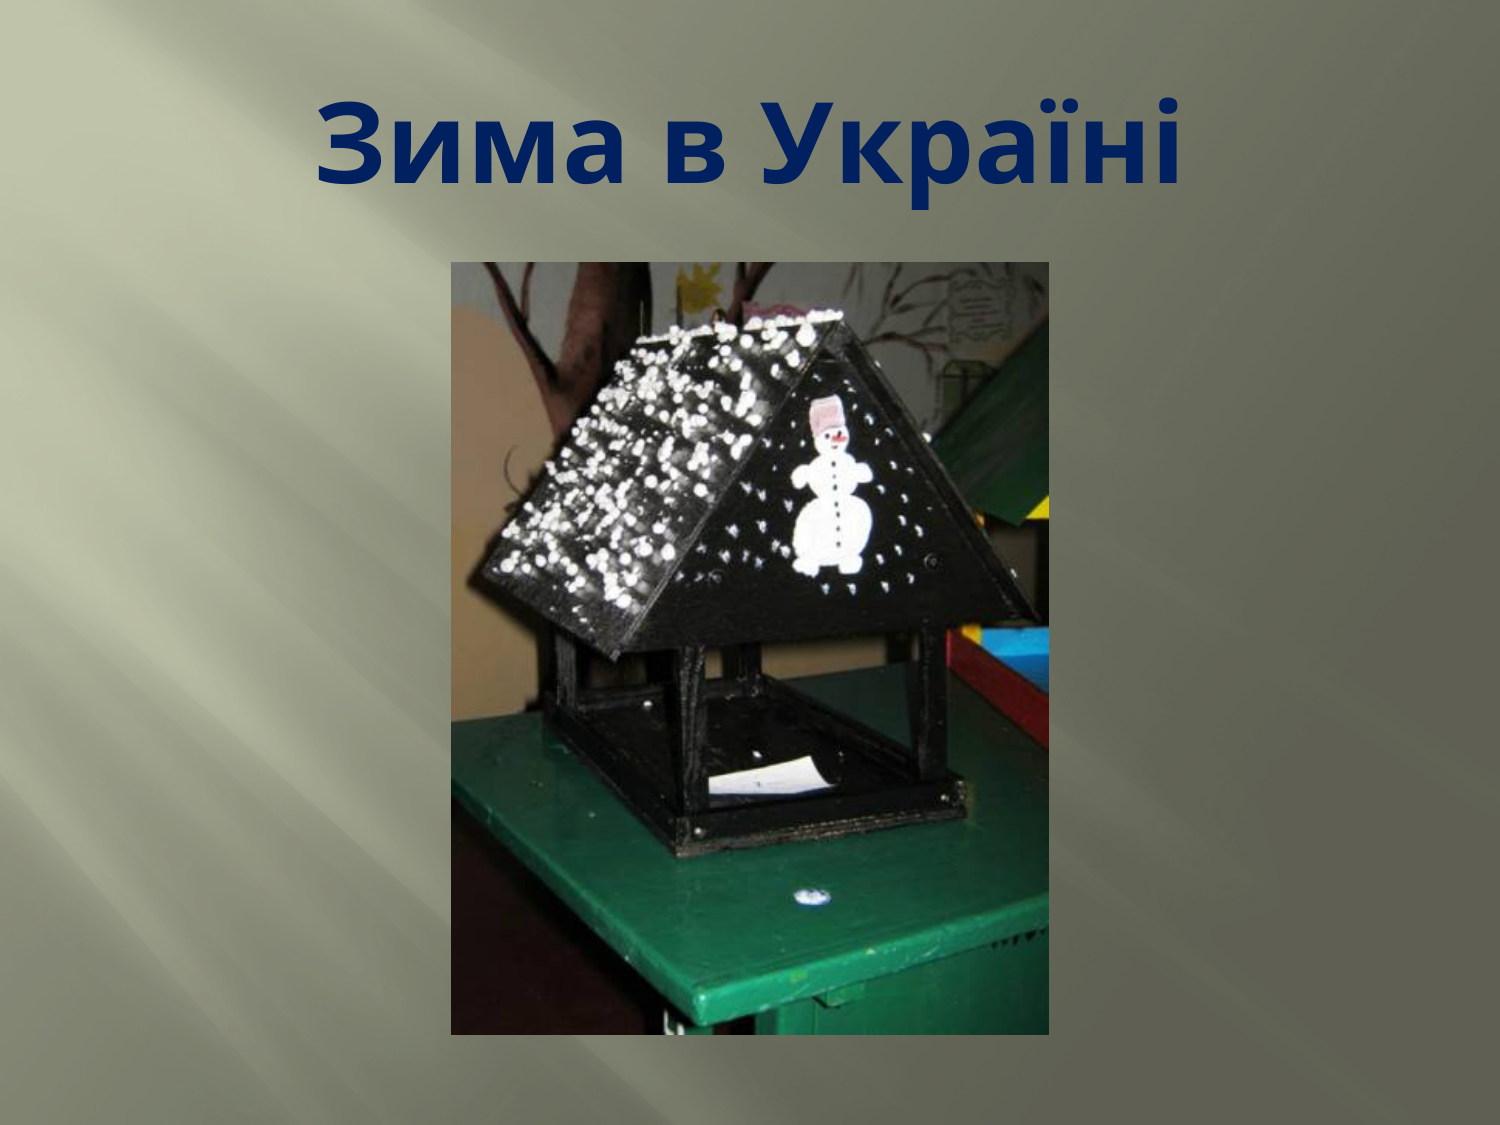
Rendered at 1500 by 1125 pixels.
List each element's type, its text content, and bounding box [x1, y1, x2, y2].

title Зима в Україні [75, 45, 1425, 233]
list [450, 262, 1050, 1036]
